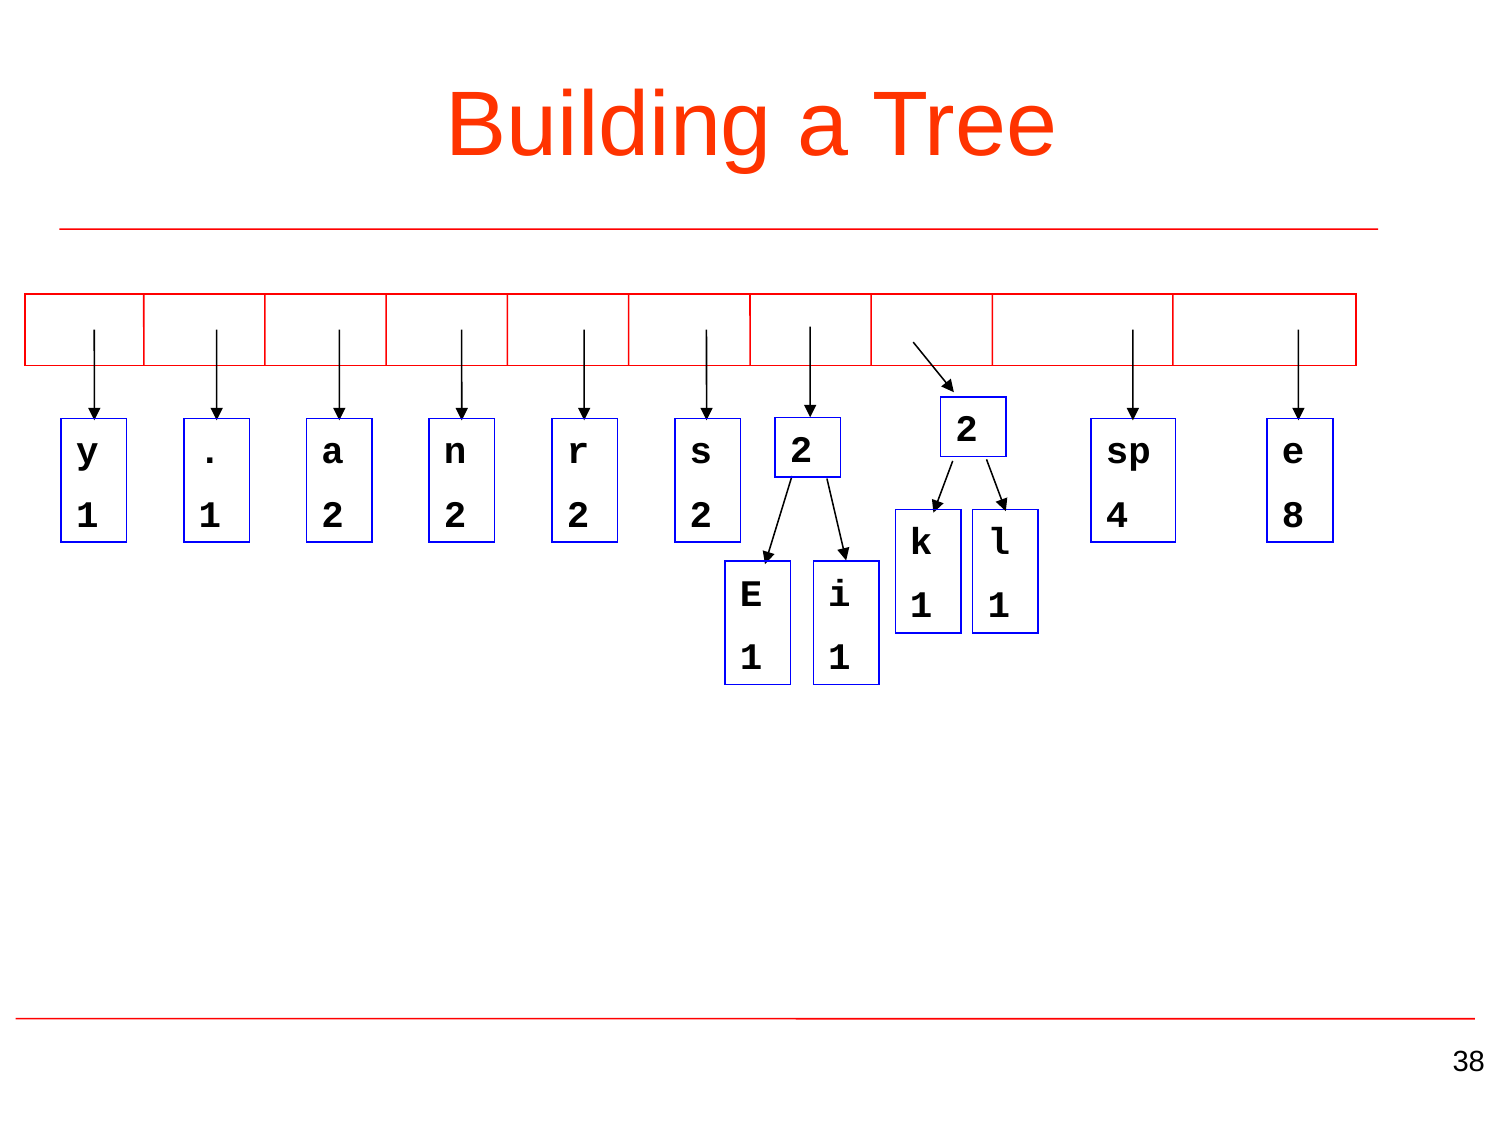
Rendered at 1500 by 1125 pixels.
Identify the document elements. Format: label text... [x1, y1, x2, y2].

text_box i 1 [813, 561, 879, 685]
slide_number 38 [1149, 1034, 1500, 1113]
text_box [986, 459, 1008, 512]
text_box sp 4 [1091, 418, 1176, 543]
text_box [1126, 329, 1140, 421]
text_box [508, 293, 628, 366]
text_box [455, 329, 468, 418]
text_box [931, 460, 953, 509]
text_box s 2 [674, 418, 741, 543]
title Building a Tree [114, 24, 1390, 213]
text_box [913, 342, 954, 393]
text_box e 8 [1267, 418, 1333, 543]
text_box r 2 [552, 418, 618, 543]
text_box [24, 293, 143, 366]
text_box 2 [940, 396, 1007, 457]
text_box [333, 329, 346, 418]
text_box l 1 [972, 509, 1039, 633]
text_box [751, 293, 871, 366]
text_box [265, 293, 386, 366]
text_box [1173, 293, 1357, 366]
text_box [387, 293, 507, 366]
text_box [700, 329, 713, 418]
text_box [993, 293, 1172, 366]
text_box [872, 293, 992, 366]
text_box [629, 293, 750, 366]
text_box [88, 329, 101, 418]
text_box [210, 329, 223, 418]
text_box [577, 329, 591, 418]
text_box . 1 [183, 418, 250, 543]
text_box n 2 [429, 418, 495, 543]
text_box k 1 [895, 509, 961, 633]
text_box 2 [774, 417, 841, 478]
text_box y 1 [61, 418, 127, 543]
text_box [144, 293, 264, 366]
text_box [762, 478, 792, 561]
text_box E 1 [725, 561, 791, 685]
text_box [826, 478, 850, 561]
text_box [1292, 329, 1305, 418]
text_box [803, 326, 817, 418]
text_box a 2 [306, 418, 373, 543]
